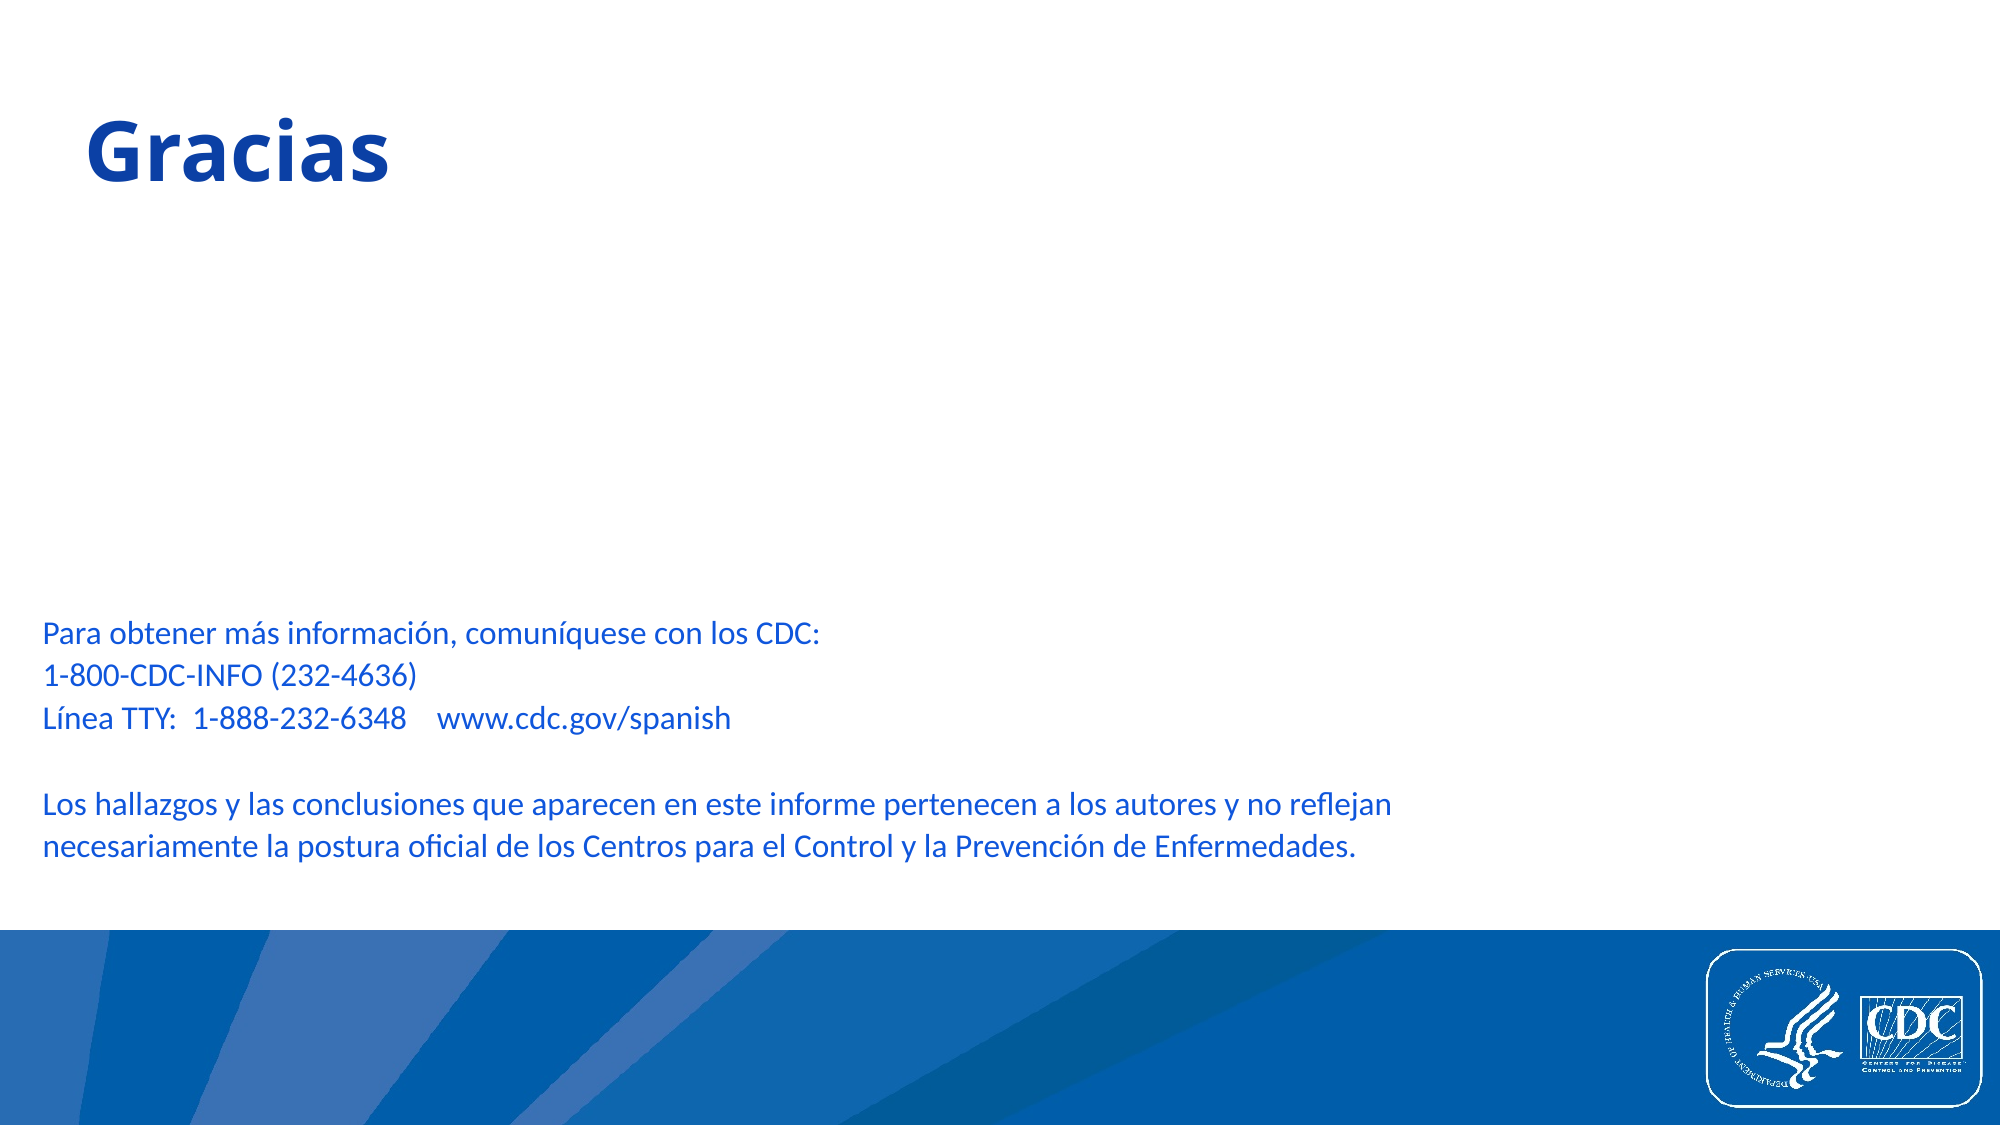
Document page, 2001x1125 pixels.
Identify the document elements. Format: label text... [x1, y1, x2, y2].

picture [0, 930, 2000, 1125]
title Gracias [69, 91, 1795, 309]
